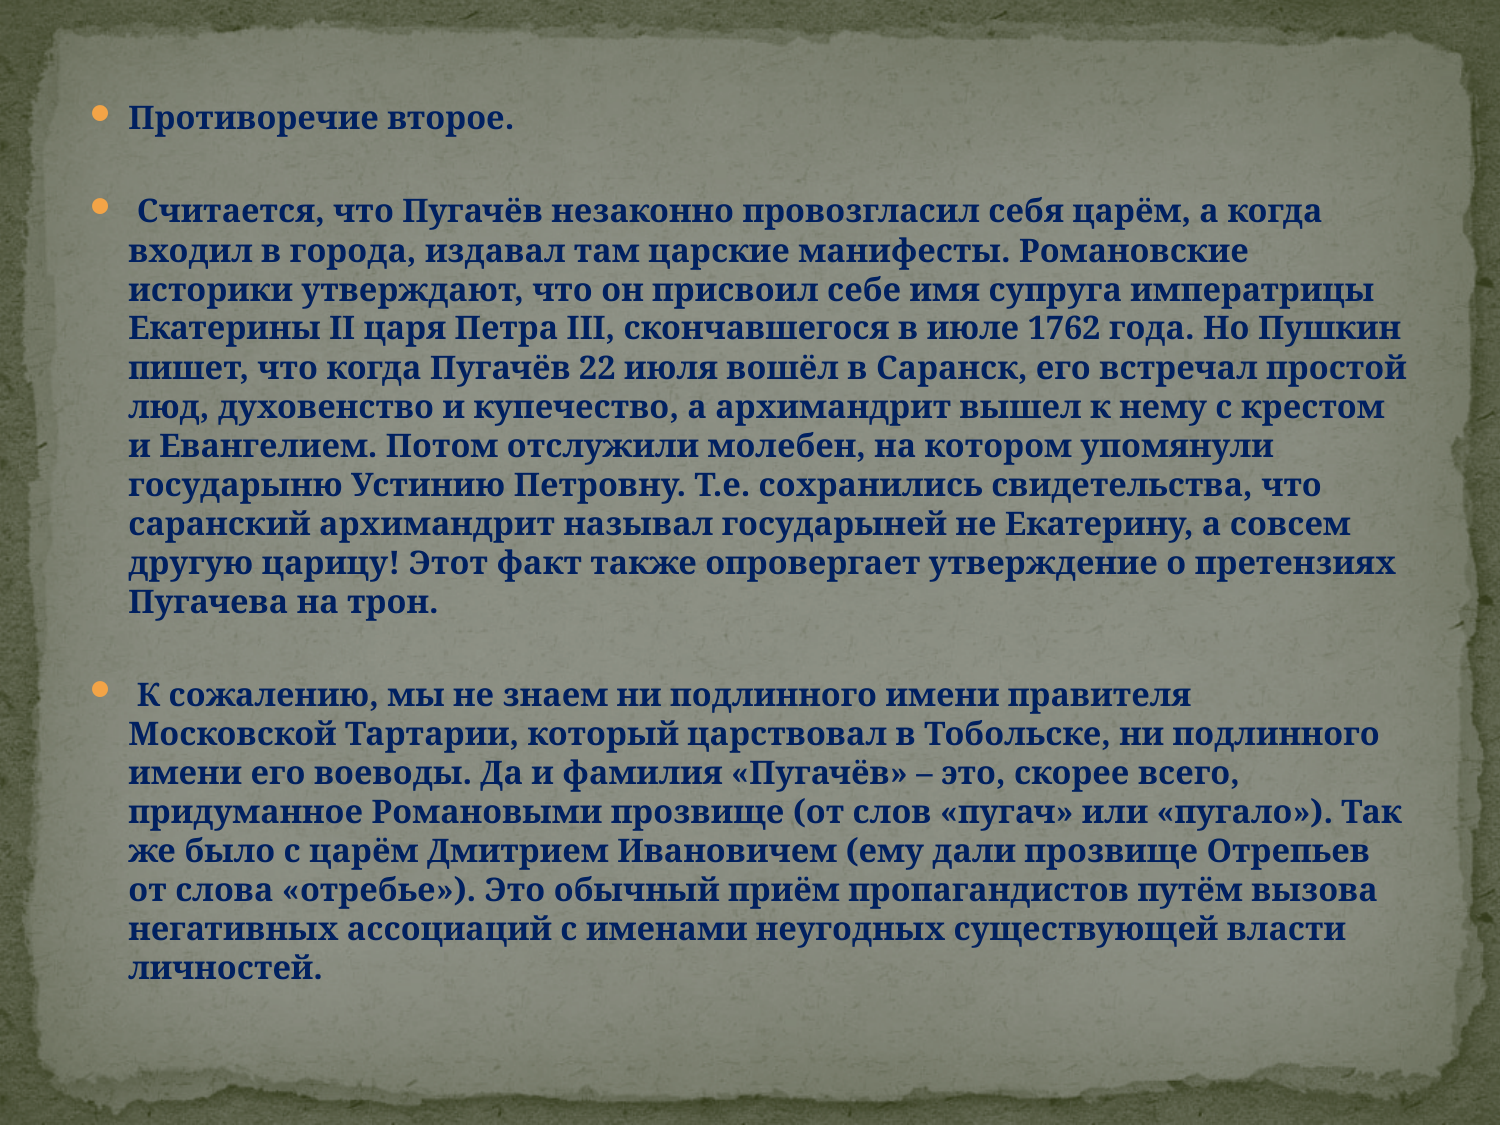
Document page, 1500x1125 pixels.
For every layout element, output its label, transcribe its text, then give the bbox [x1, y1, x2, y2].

list Противоречие второе. Считается, что Пугачёв незаконно провозгласил себя царём, а когда входил в города, издавал там царские манифесты. Романовские историки утверждают, что он присвоил себе имя супруга императрицы Екатерины II царя Петра III, скончавшегося в июле 1762 года. Но Пушкин пишет, что когда Пугачёв 22 июля вошёл в Саранск, его встречал простой люд, духовенство и купечество, а архимандрит вышел к нему с крестом и Евангелием. Потом отслужили молебен, на котором упомянули государыню Устинию Петровну. Т.е. сохранились свидетельства, что саранский архимандрит называл государыней не Екатерину, а совсем другую царицу! Этот факт также опровергает утверждение о претензиях Пугачева на трон. К сожалению, мы не знаем ни подлинного имени правителя Московской Тартарии, который царствовал в Тобольске, ни подлинного имени его воеводы. Да и фамилия «Пугачёв» – это, скорее всего, придуманное Романовыми прозвище (от слов «пугач» или «пугало»). Так же было с царём Дмитрием Ивановичем (ему дали прозвище Отрепьев от слова «отребье»). Это обычный приём пропагандистов путём вызова негативных ассоциаций с именами неугодных существующей власти личностей. [75, 90, 1425, 1005]
